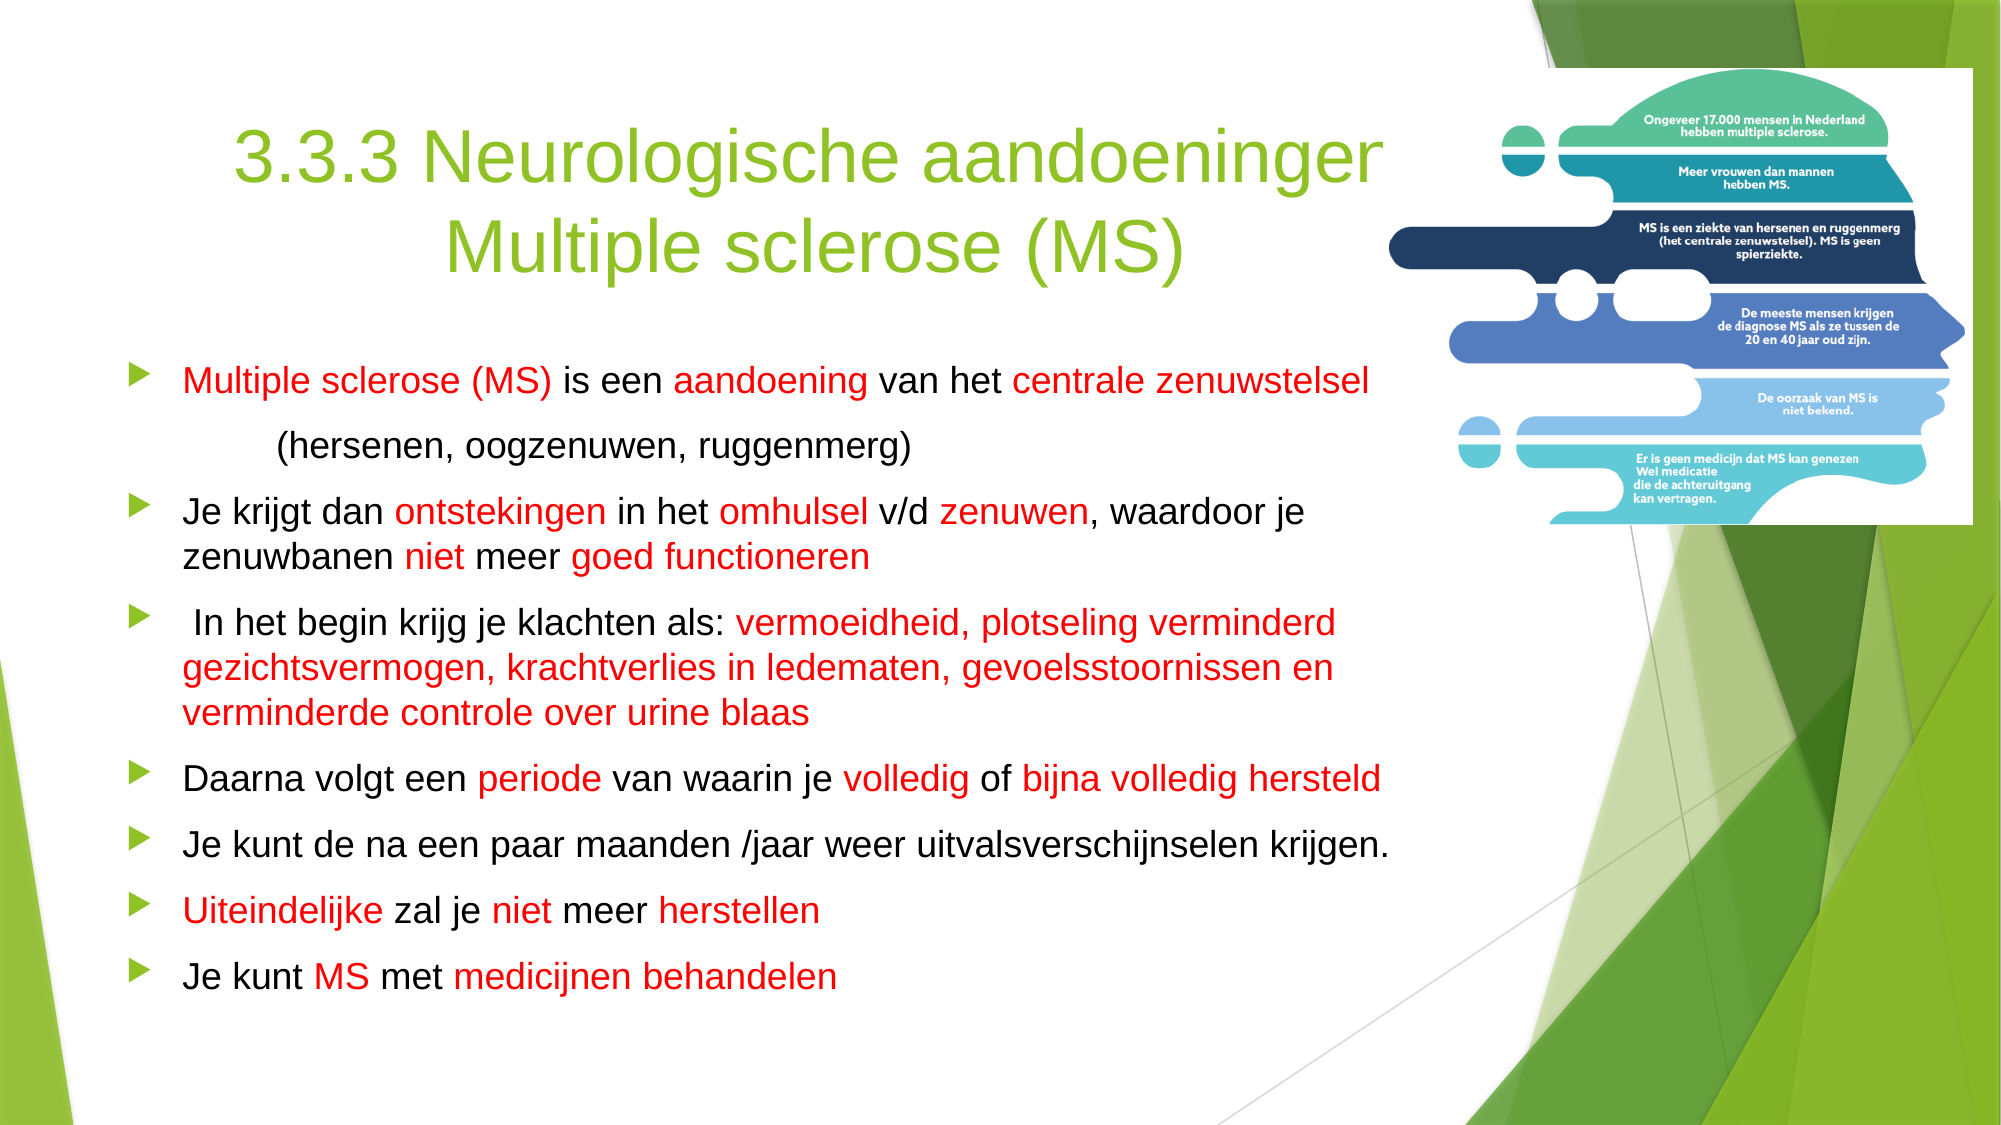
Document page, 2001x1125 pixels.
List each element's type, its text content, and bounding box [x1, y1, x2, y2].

title 3.3.3 Neurologische aandoeningen Multiple sclerose (MS) [111, 99, 1377, 317]
list Multiple sclerose (MS) is een aandoening van het centrale zenuwstelsel (hersenen, oogzenuwen, ruggenmerg) Je krijgt dan ontstekingen in het omhulsel v/d zenuwen, waardoor je zenuwbanen niet meer goed functioneren In het begin krijg je klachten als: vermoeidheid, plotseling verminderd gezichtsvermogen, krachtverlies in ledematen, gevoelsstoornissen en verminderde controle over urine blaas Daarna volgt een periode van waarin je volledig of bijna volledig hersteld Je kunt de na een paar maanden /jaar weer uitvalsverschijnselen krijgen. Uiteindelijke zal je niet meer herstellen Je kunt MS met medicijnen behandelen [111, 348, 1522, 1027]
picture [1382, 67, 1973, 526]
